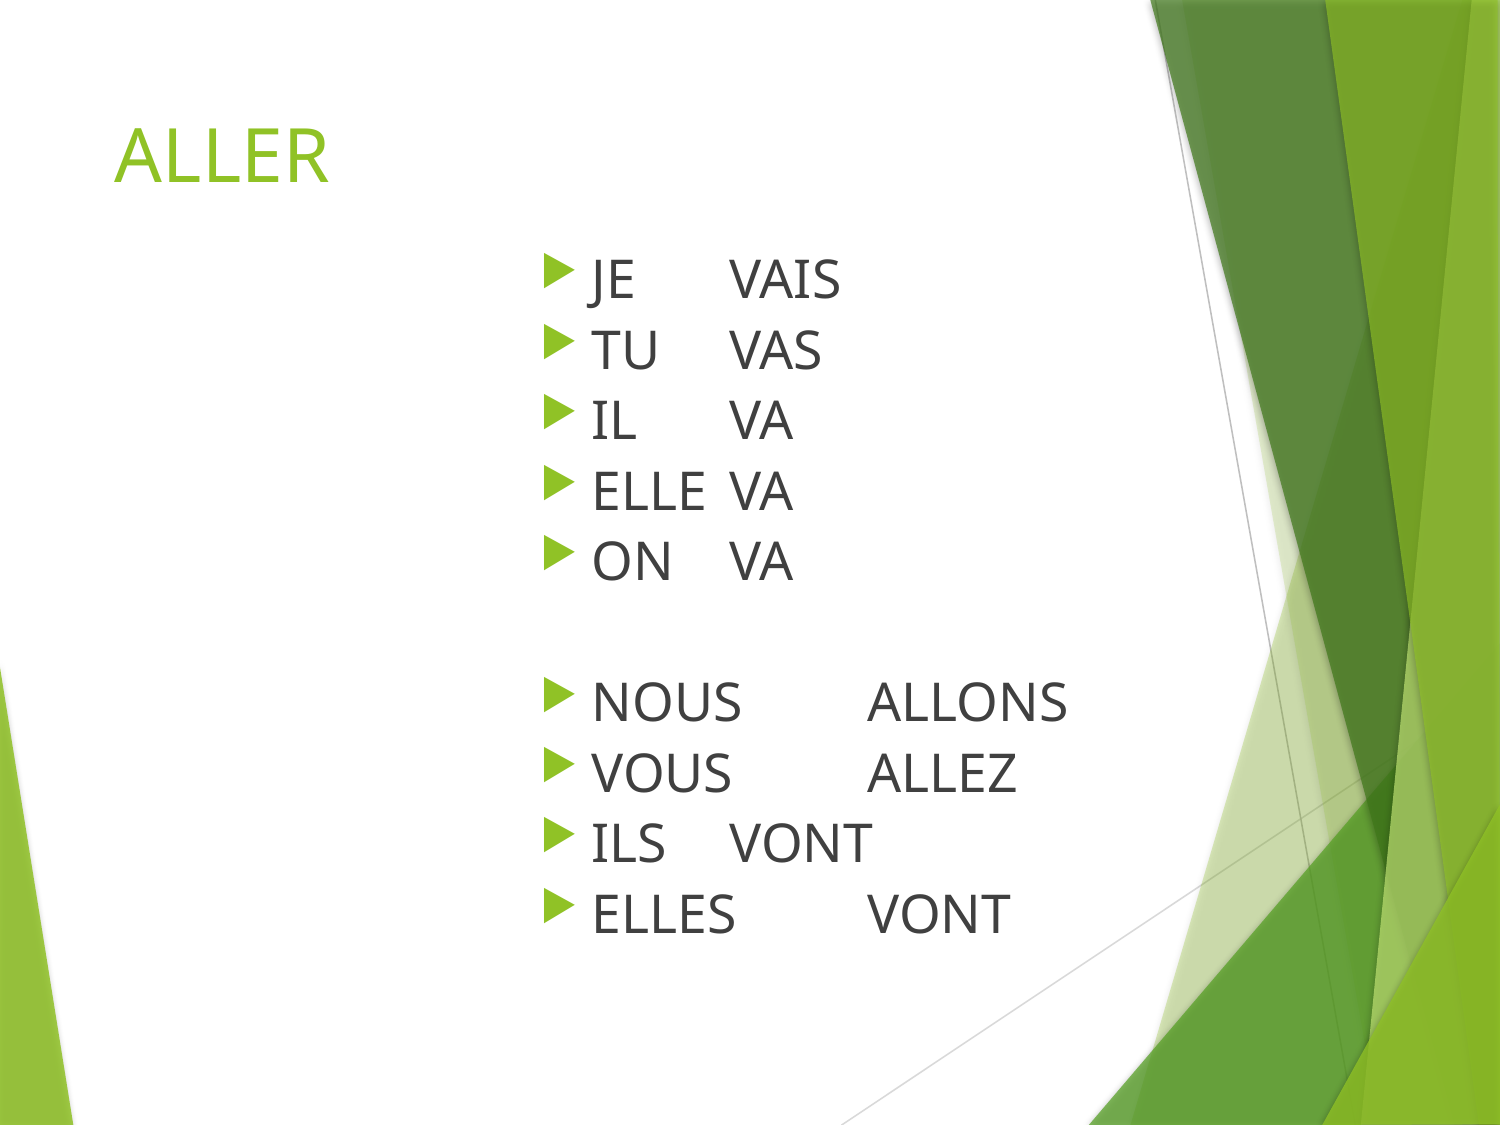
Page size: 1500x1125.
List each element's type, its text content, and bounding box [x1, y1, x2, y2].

title ALLER [99, 99, 1142, 317]
list JE VAIS TU VAS IL VA ELLE VA ON VA NOUS ALLONS VOUS ALLEZ ILS VONT ELLES VONT [525, 249, 1088, 976]
